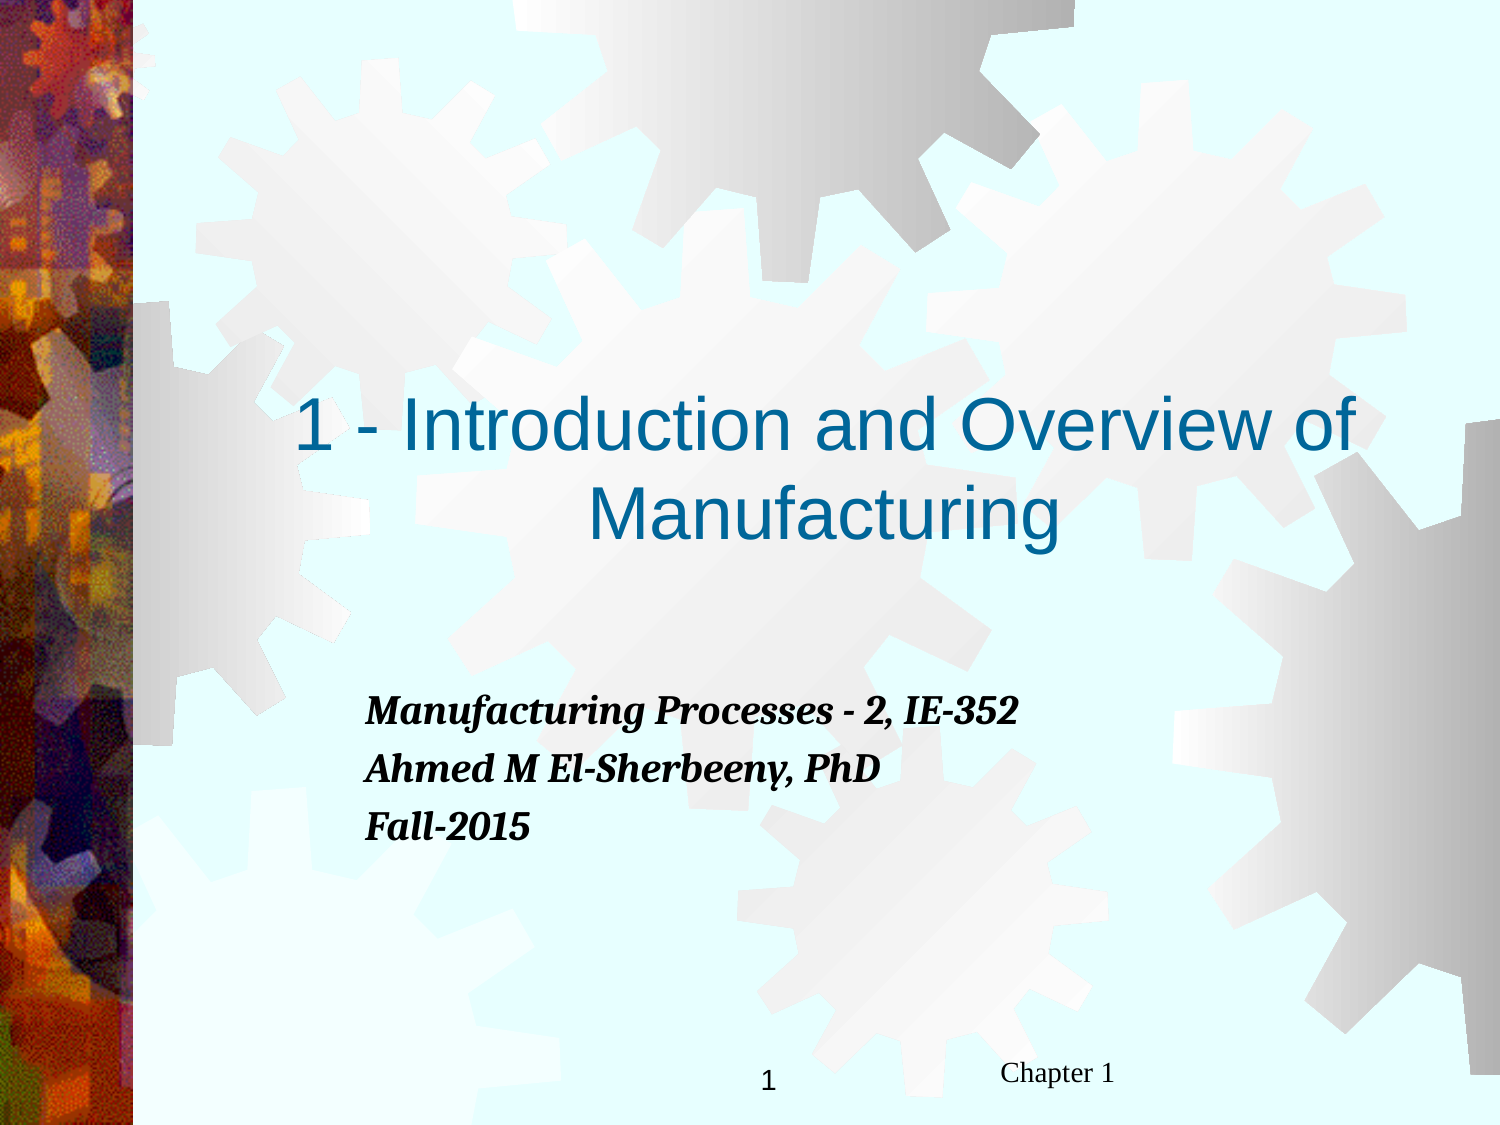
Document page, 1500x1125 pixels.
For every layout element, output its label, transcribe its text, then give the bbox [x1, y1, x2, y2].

footer Chapter 1 [985, 1045, 1461, 1125]
subtitle Manufacturing Processes - 2, IE-352 Ahmed M El-Sherbeeny, PhD Fall-2015 [349, 674, 1401, 963]
title 1 - Introduction and Overview of Manufacturing [187, 374, 1463, 563]
slide_number 1 [612, 1028, 926, 1105]
picture [0, 0, 133, 1125]
